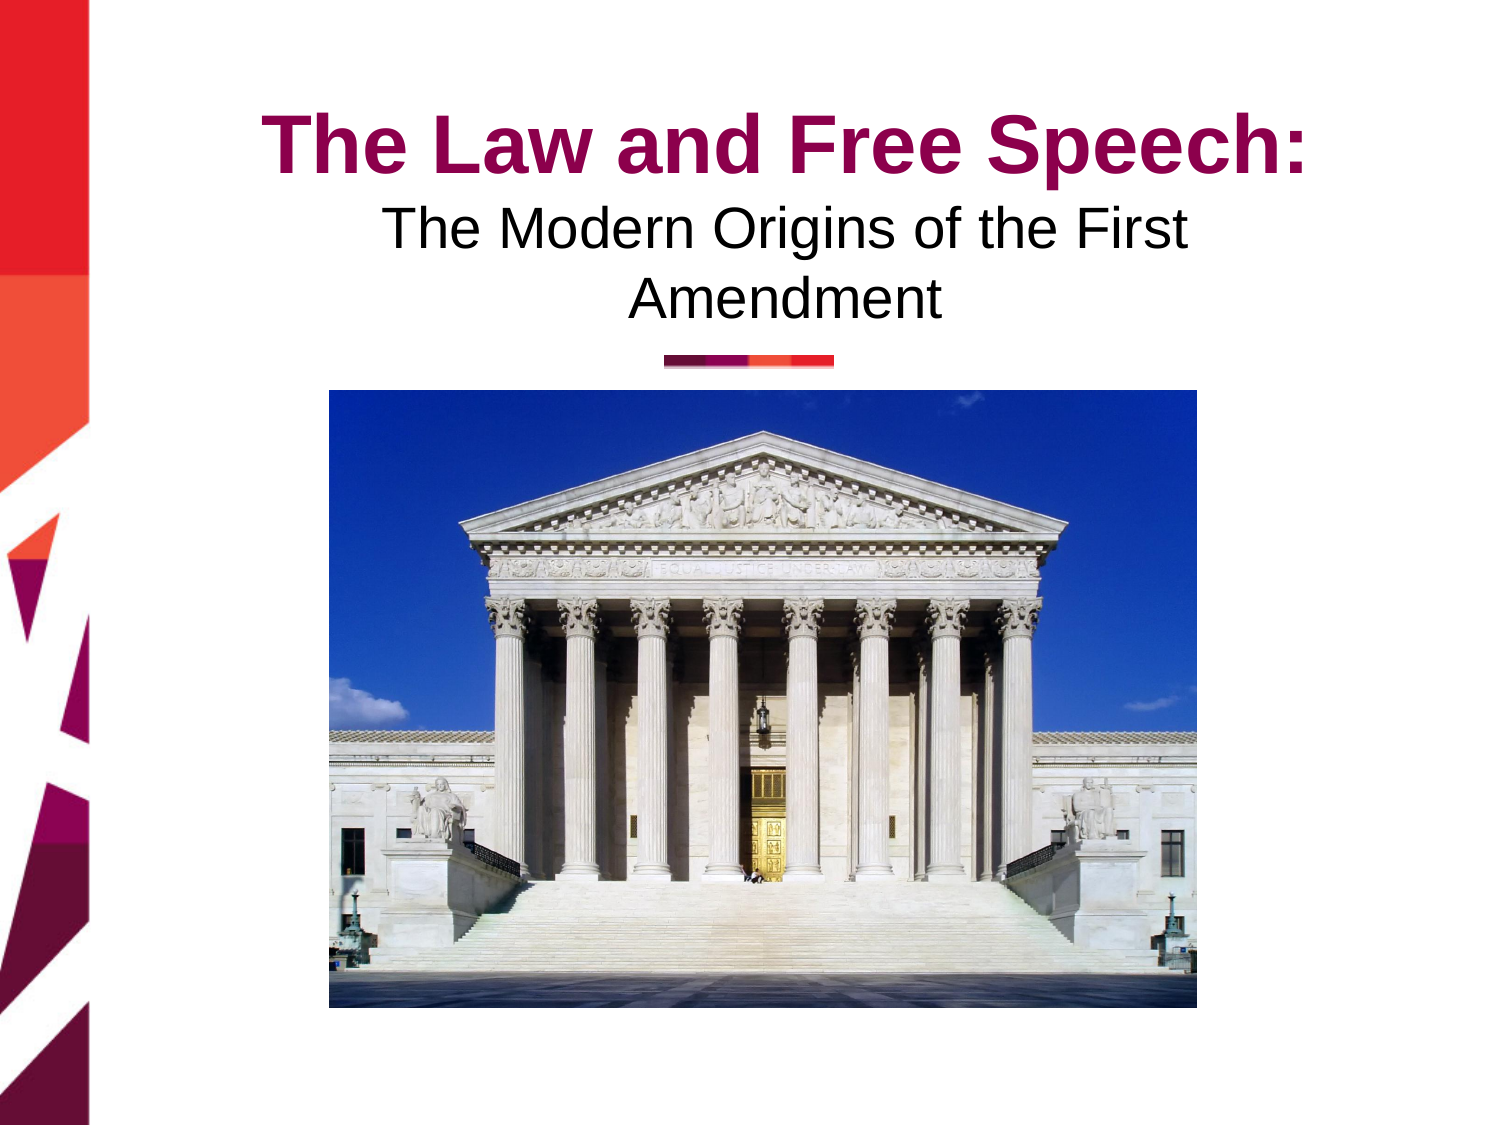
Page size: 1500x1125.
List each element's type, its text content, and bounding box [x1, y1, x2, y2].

picture [329, 390, 1197, 1008]
picture [0, 0, 91, 1125]
picture [664, 355, 834, 369]
title The Law and Free Speech: The Modern Origins of the First Amendment [211, 89, 1361, 331]
